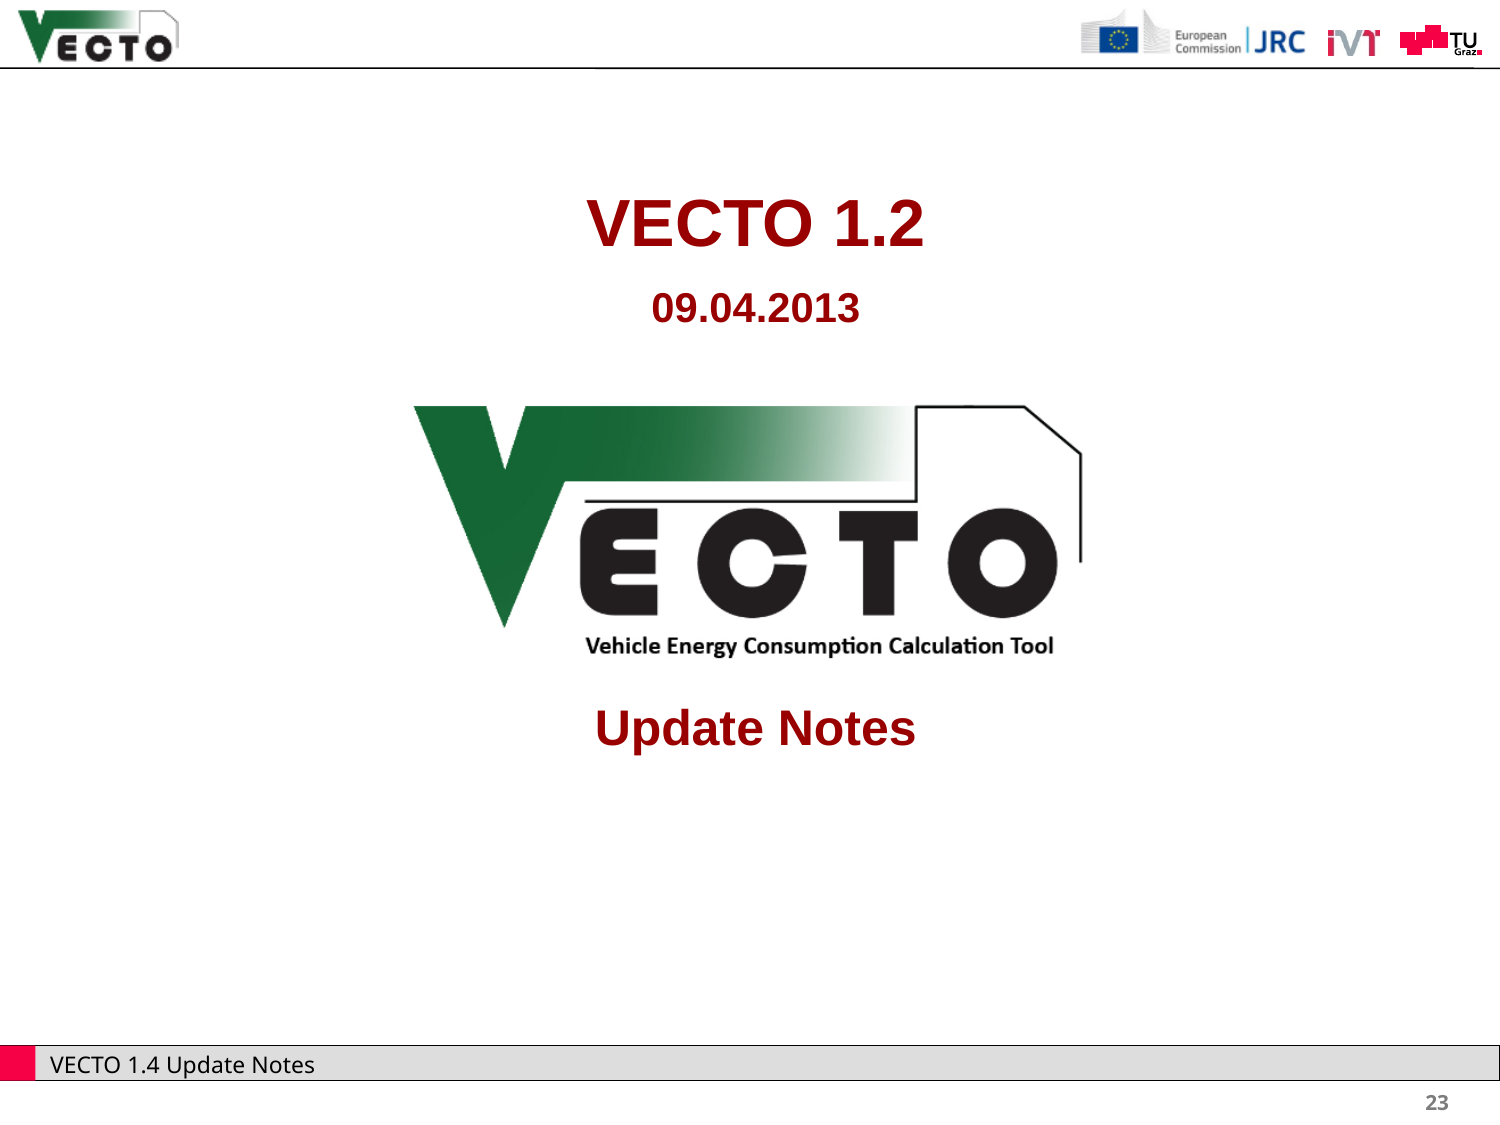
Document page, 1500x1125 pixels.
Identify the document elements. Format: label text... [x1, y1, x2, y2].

picture [17, 9, 179, 65]
picture [1328, 30, 1380, 56]
text_box VECTO 1.2 09.04.2013 Update Notes [88, 172, 1424, 849]
picture [407, 396, 1093, 665]
picture [1080, 7, 1306, 54]
